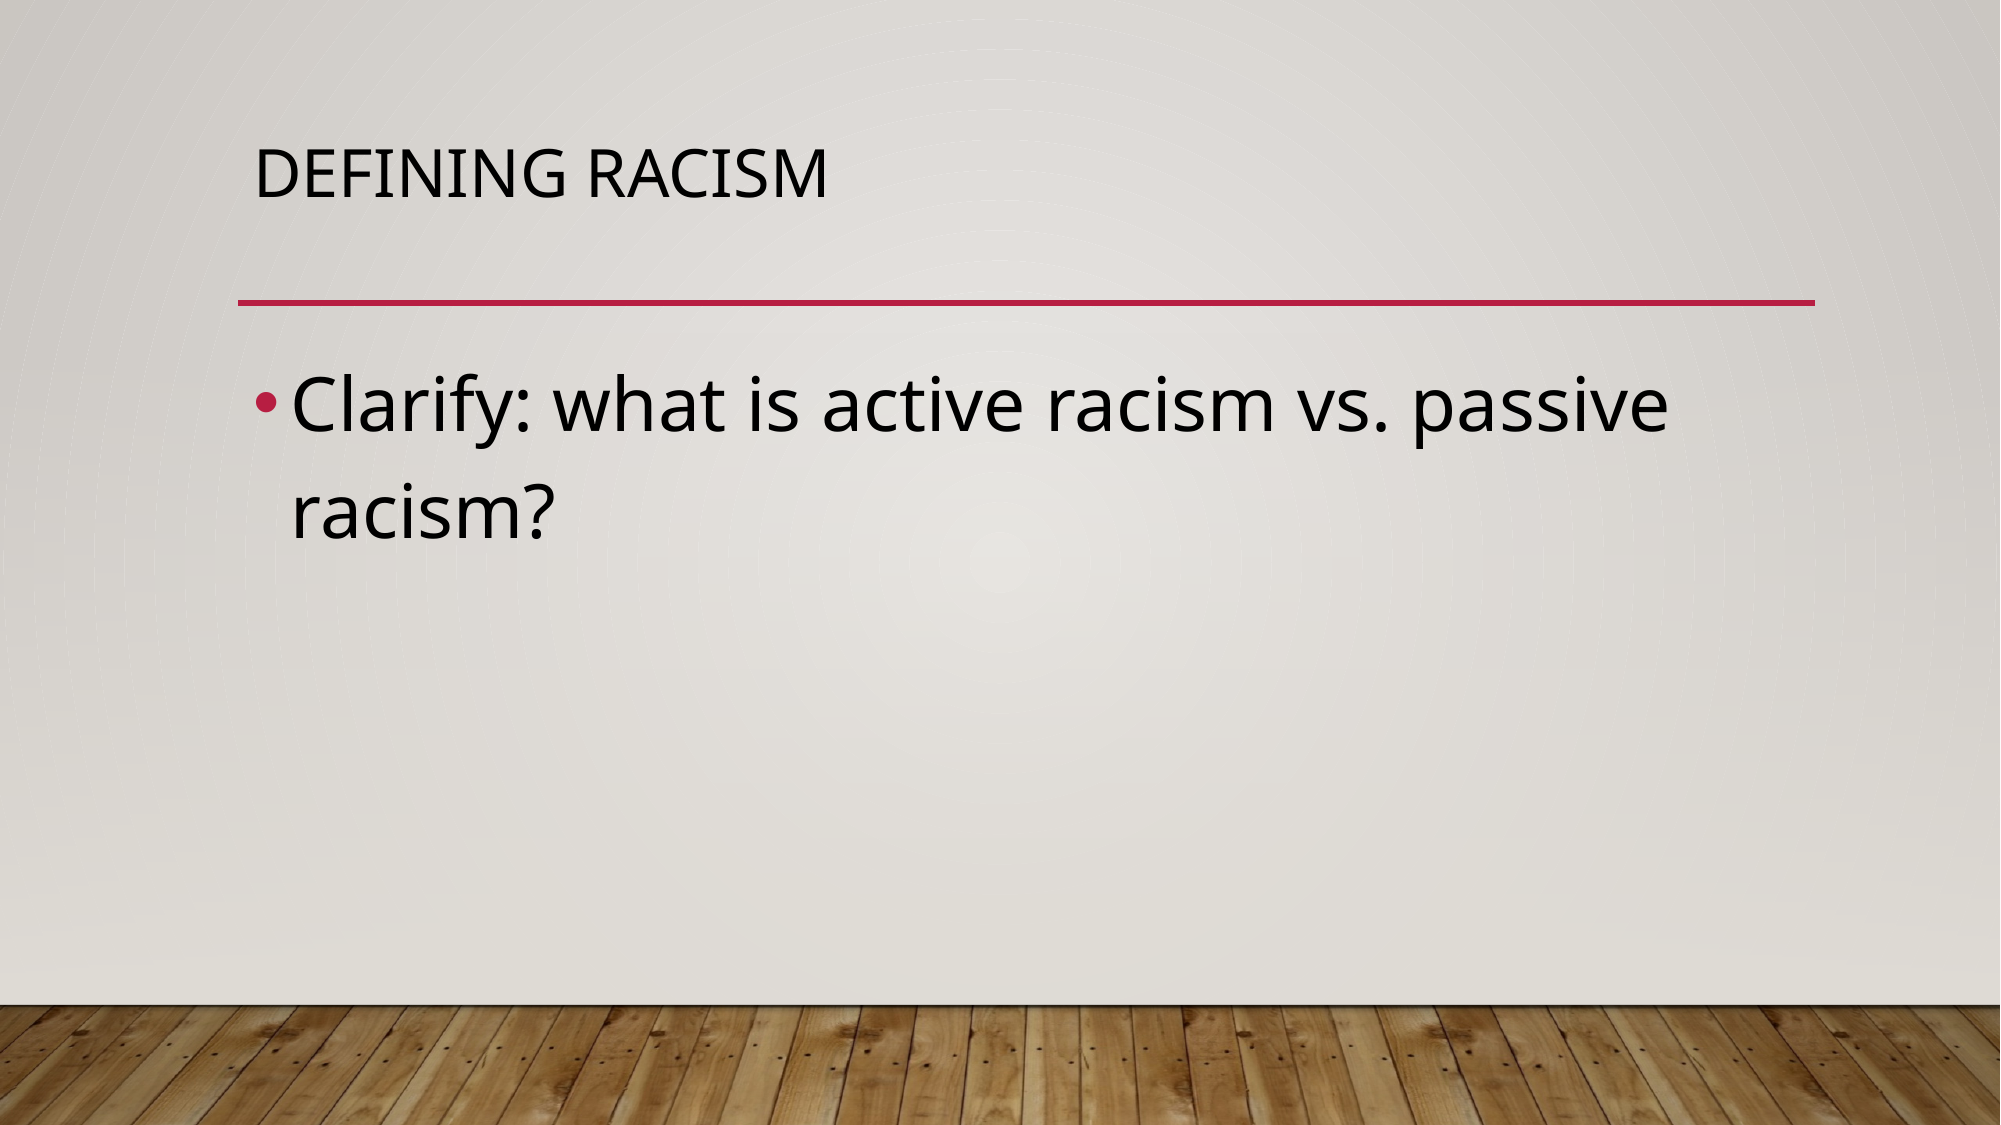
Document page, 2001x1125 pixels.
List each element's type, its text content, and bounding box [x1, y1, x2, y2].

title Defining Racism [238, 131, 1814, 305]
picture [0, 1005, 2000, 1125]
list Clarify: what is active racism vs. passive racism? [238, 330, 1814, 897]
